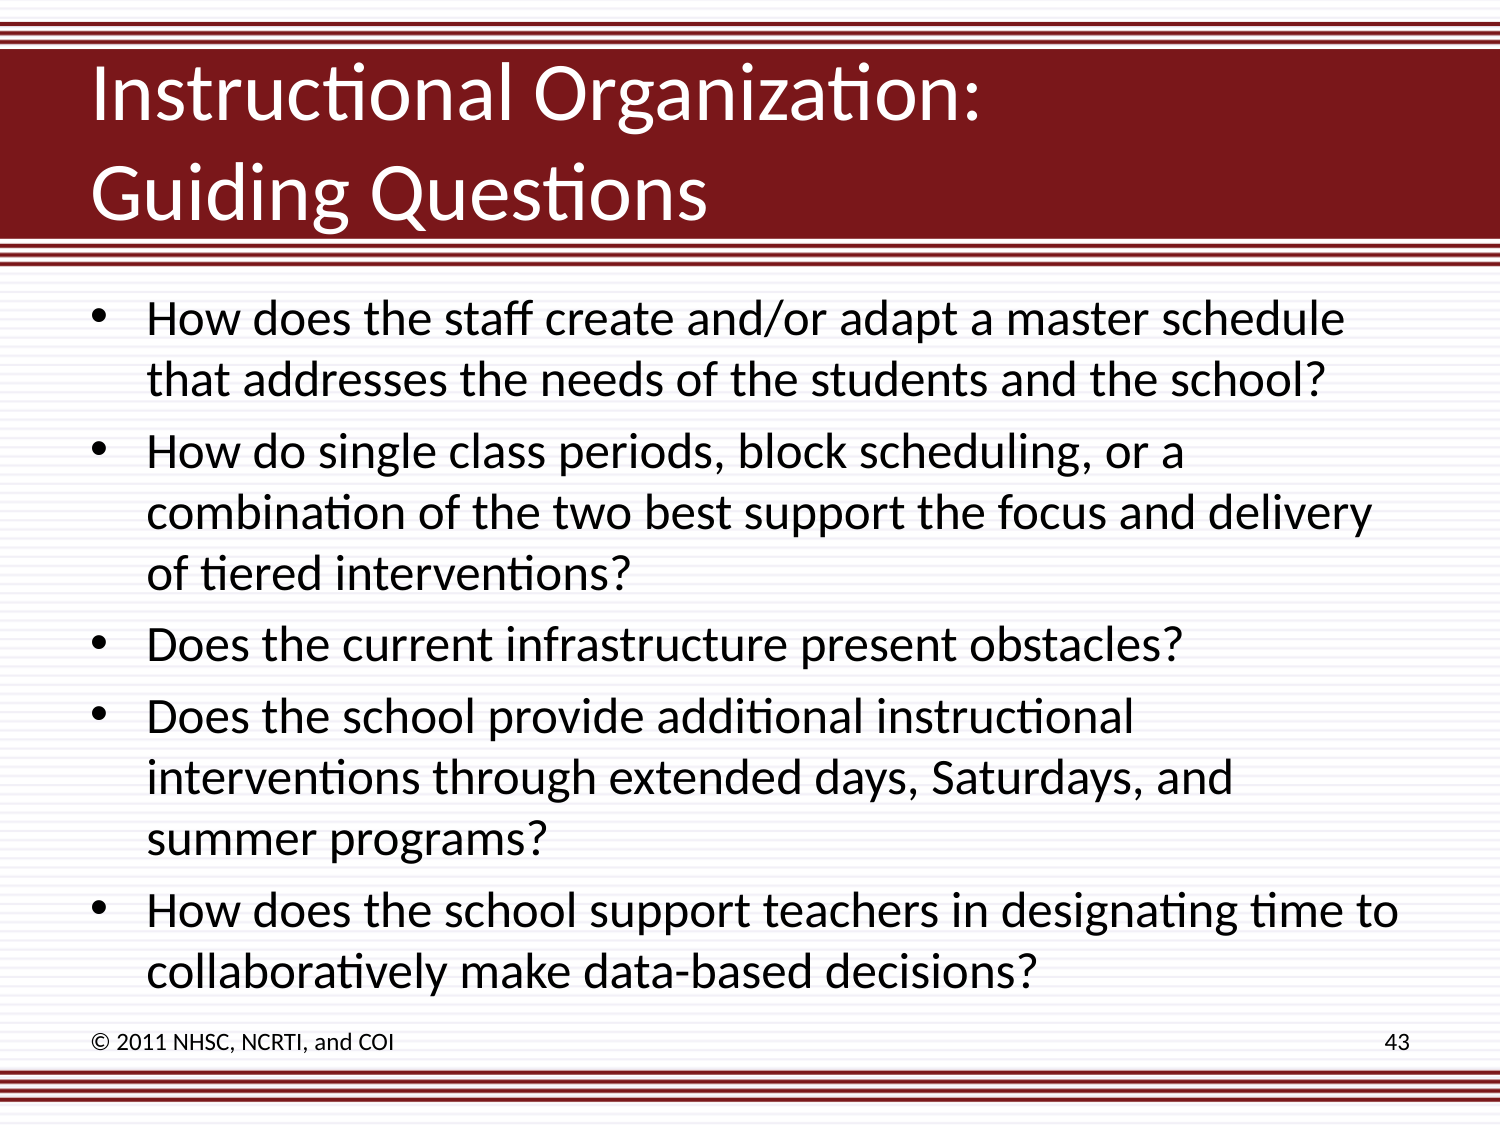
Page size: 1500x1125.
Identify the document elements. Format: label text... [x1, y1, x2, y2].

footer © 2011 NHSC, NCRTI, and COI [75, 1010, 550, 1071]
text_box [425, 12, 1425, 200]
slide_number 43 [1074, 1010, 1425, 1071]
list How does the staff create and/or adapt a master schedule that addresses the needs of the students and the school? How do single class periods, block scheduling, or a combination of the two best support the focus and delivery of tiered interventions? Does the current infrastructure present obstacles? Does the school provide additional instructional interventions through extended days, Saturdays, and summer programs? How does the school support teachers in designating time to collaboratively make data-based decisions? [74, 276, 1426, 1020]
picture [0, 0, 1500, 1125]
title Instructional Organization: Guiding Questions [74, 55, 1426, 219]
